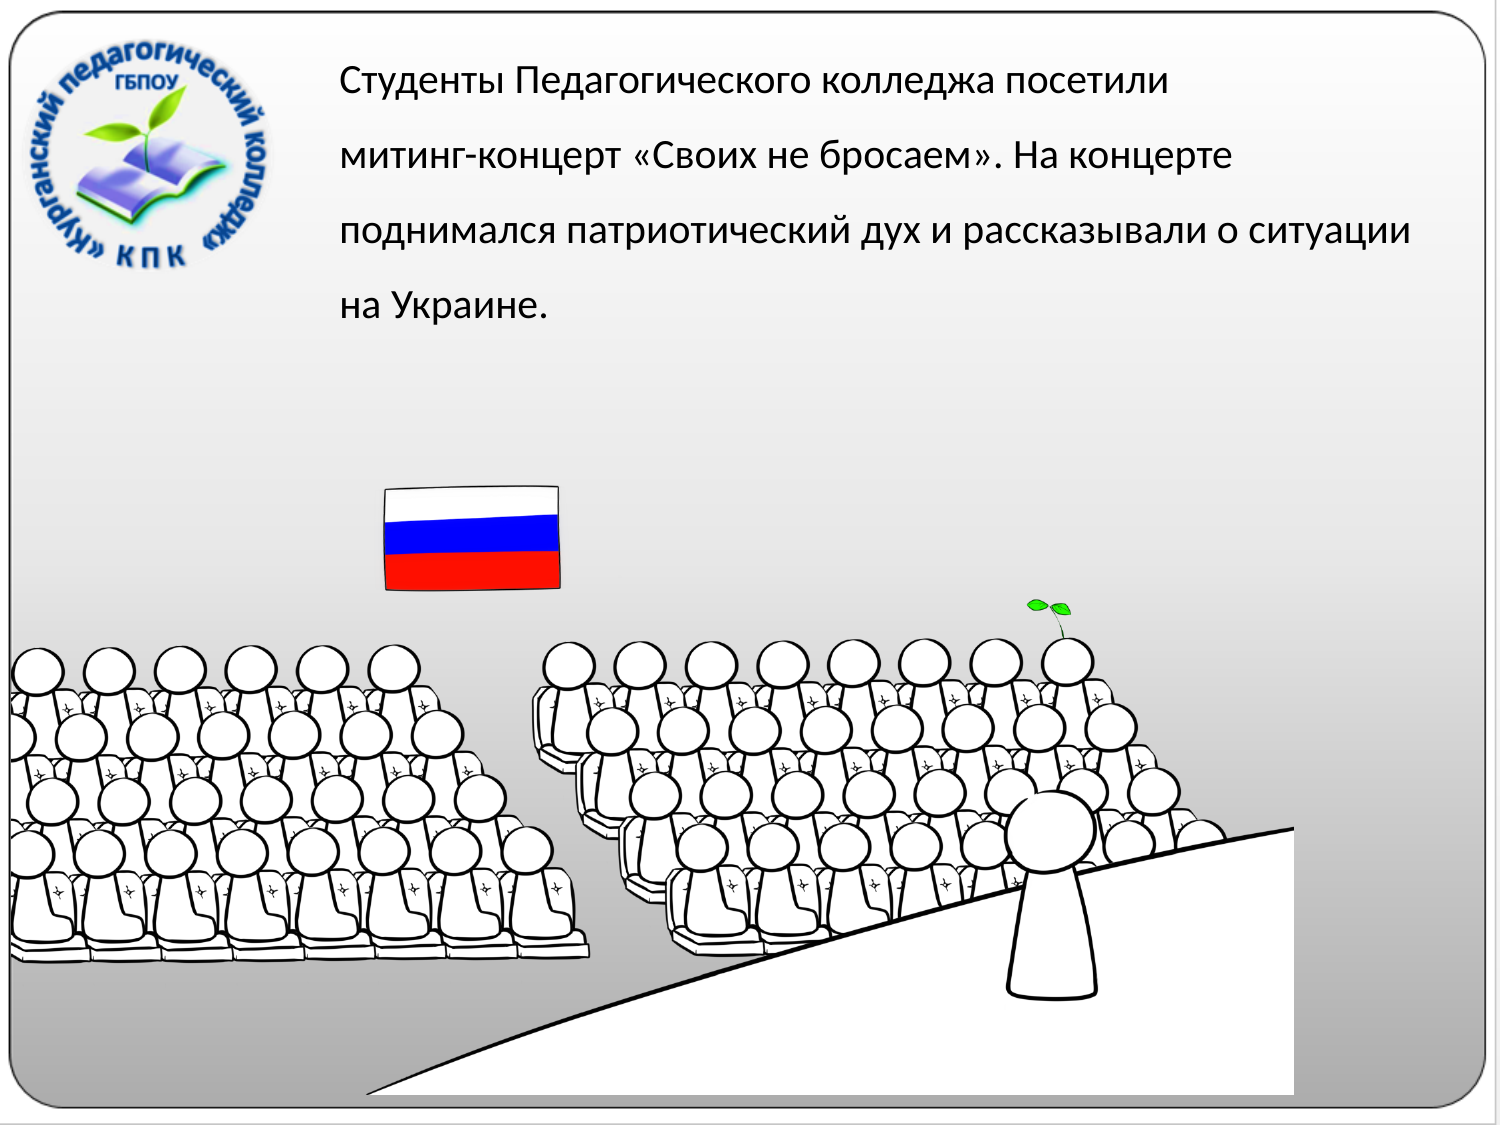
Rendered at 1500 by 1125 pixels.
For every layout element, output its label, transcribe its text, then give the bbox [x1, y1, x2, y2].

picture [0, 0, 1500, 1125]
text_box Студенты Педагогического колледжа посетили митинг-концерт «Своих не бросаем». На концерте поднимался патриотический дух и рассказывали о ситуации на Украине. [324, 19, 1459, 334]
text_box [1263, 837, 1478, 1079]
